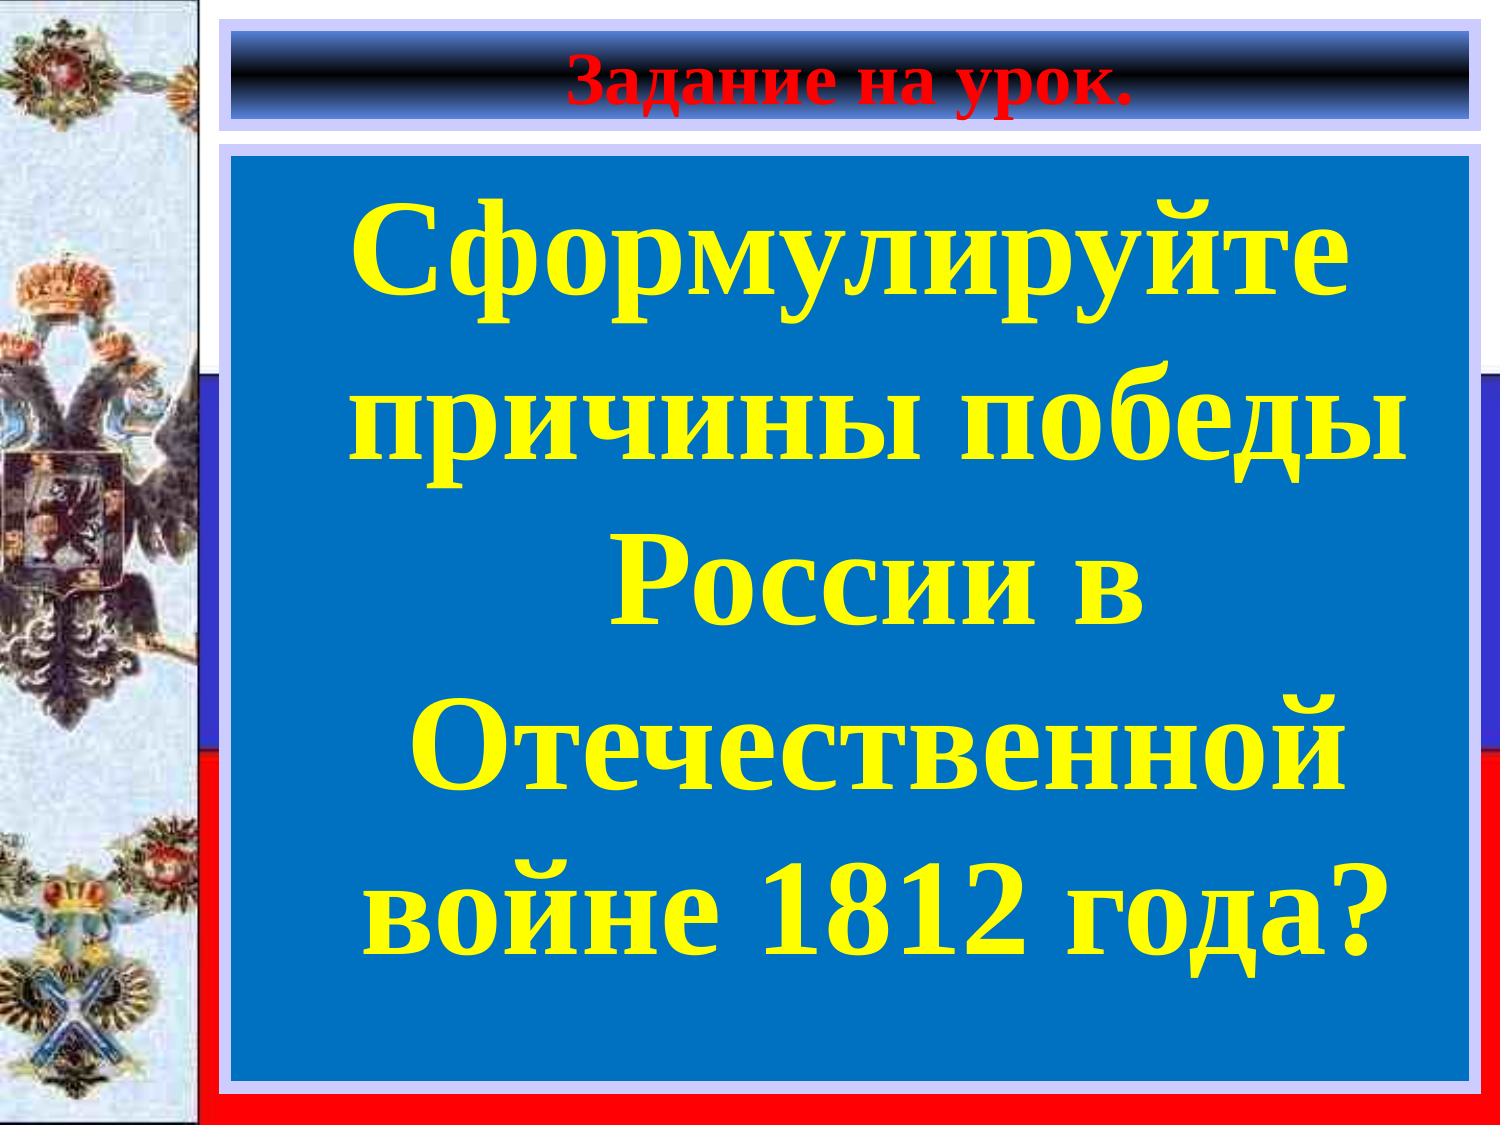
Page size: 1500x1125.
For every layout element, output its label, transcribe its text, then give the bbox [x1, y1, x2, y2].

title Задание на урок. [224, 24, 1476, 126]
picture [0, 0, 1500, 1125]
list Сформулируйте причины победы России в Отечественной войне 1812 года? [224, 149, 1476, 1088]
